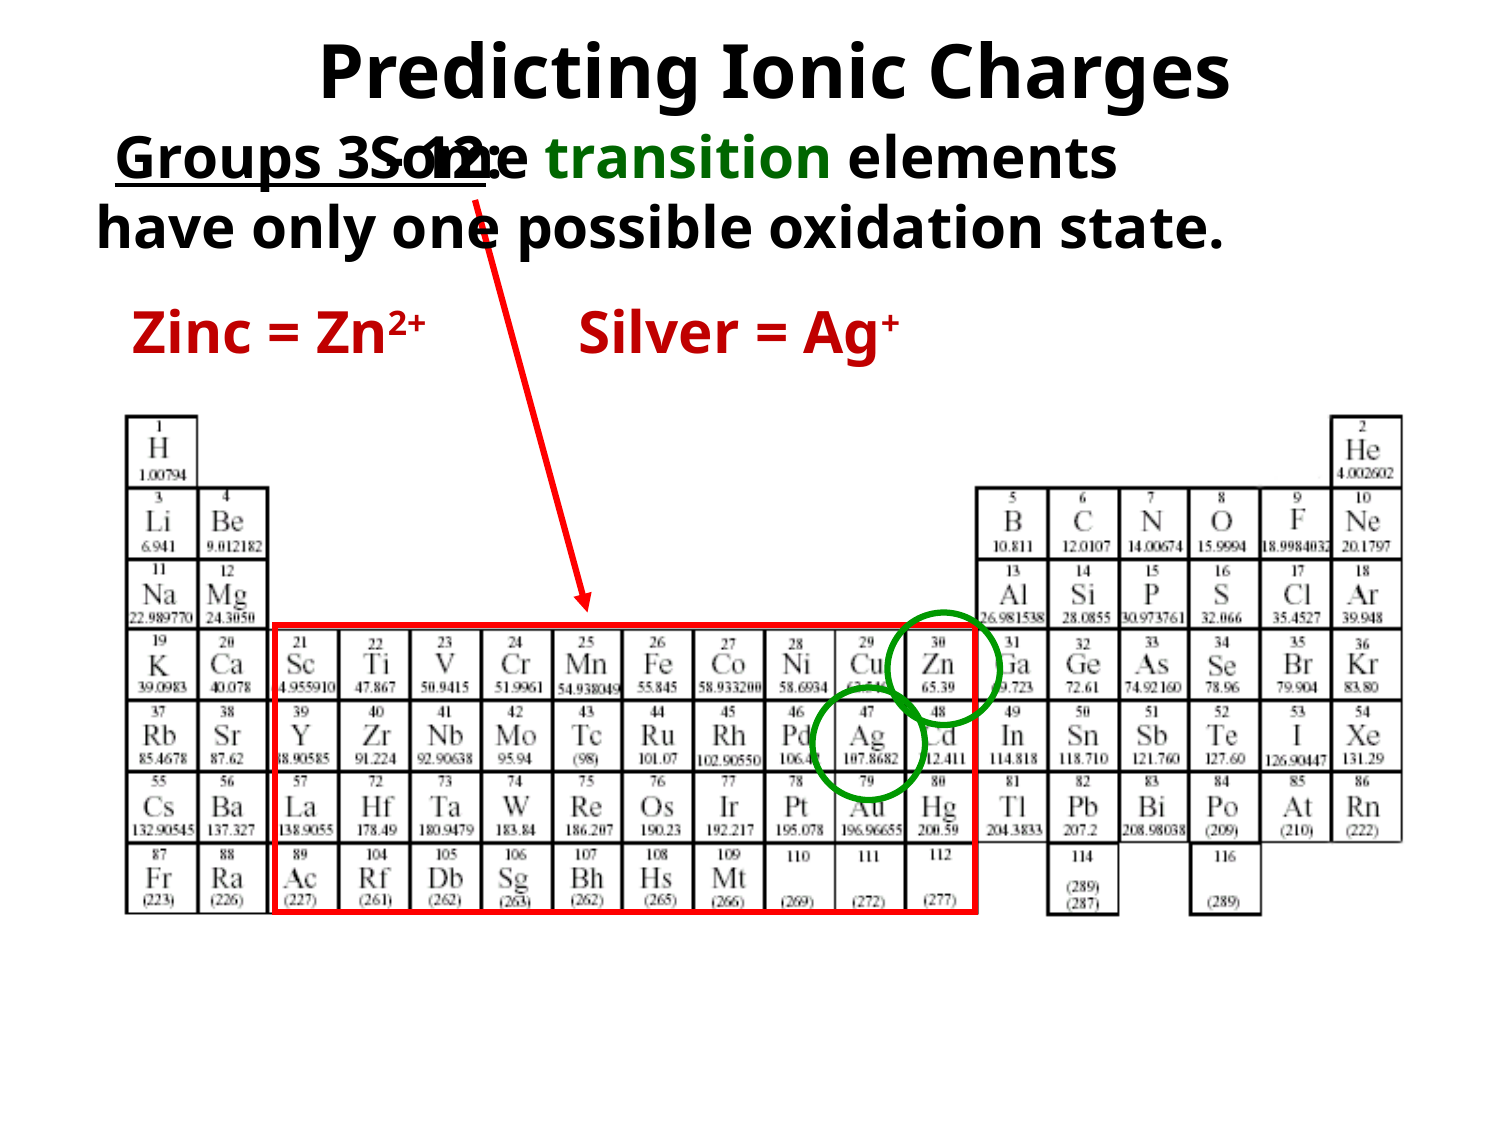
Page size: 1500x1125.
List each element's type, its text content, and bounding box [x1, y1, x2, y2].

text_box Zinc = Zn2+ [117, 287, 442, 373]
title Predicting Ionic Charges [137, 12, 1413, 112]
picture [99, 387, 1436, 943]
text_box Some transition elements have only one possible oxidation state. [49, 112, 1413, 268]
text_box Silver = Ag+ [563, 287, 916, 373]
